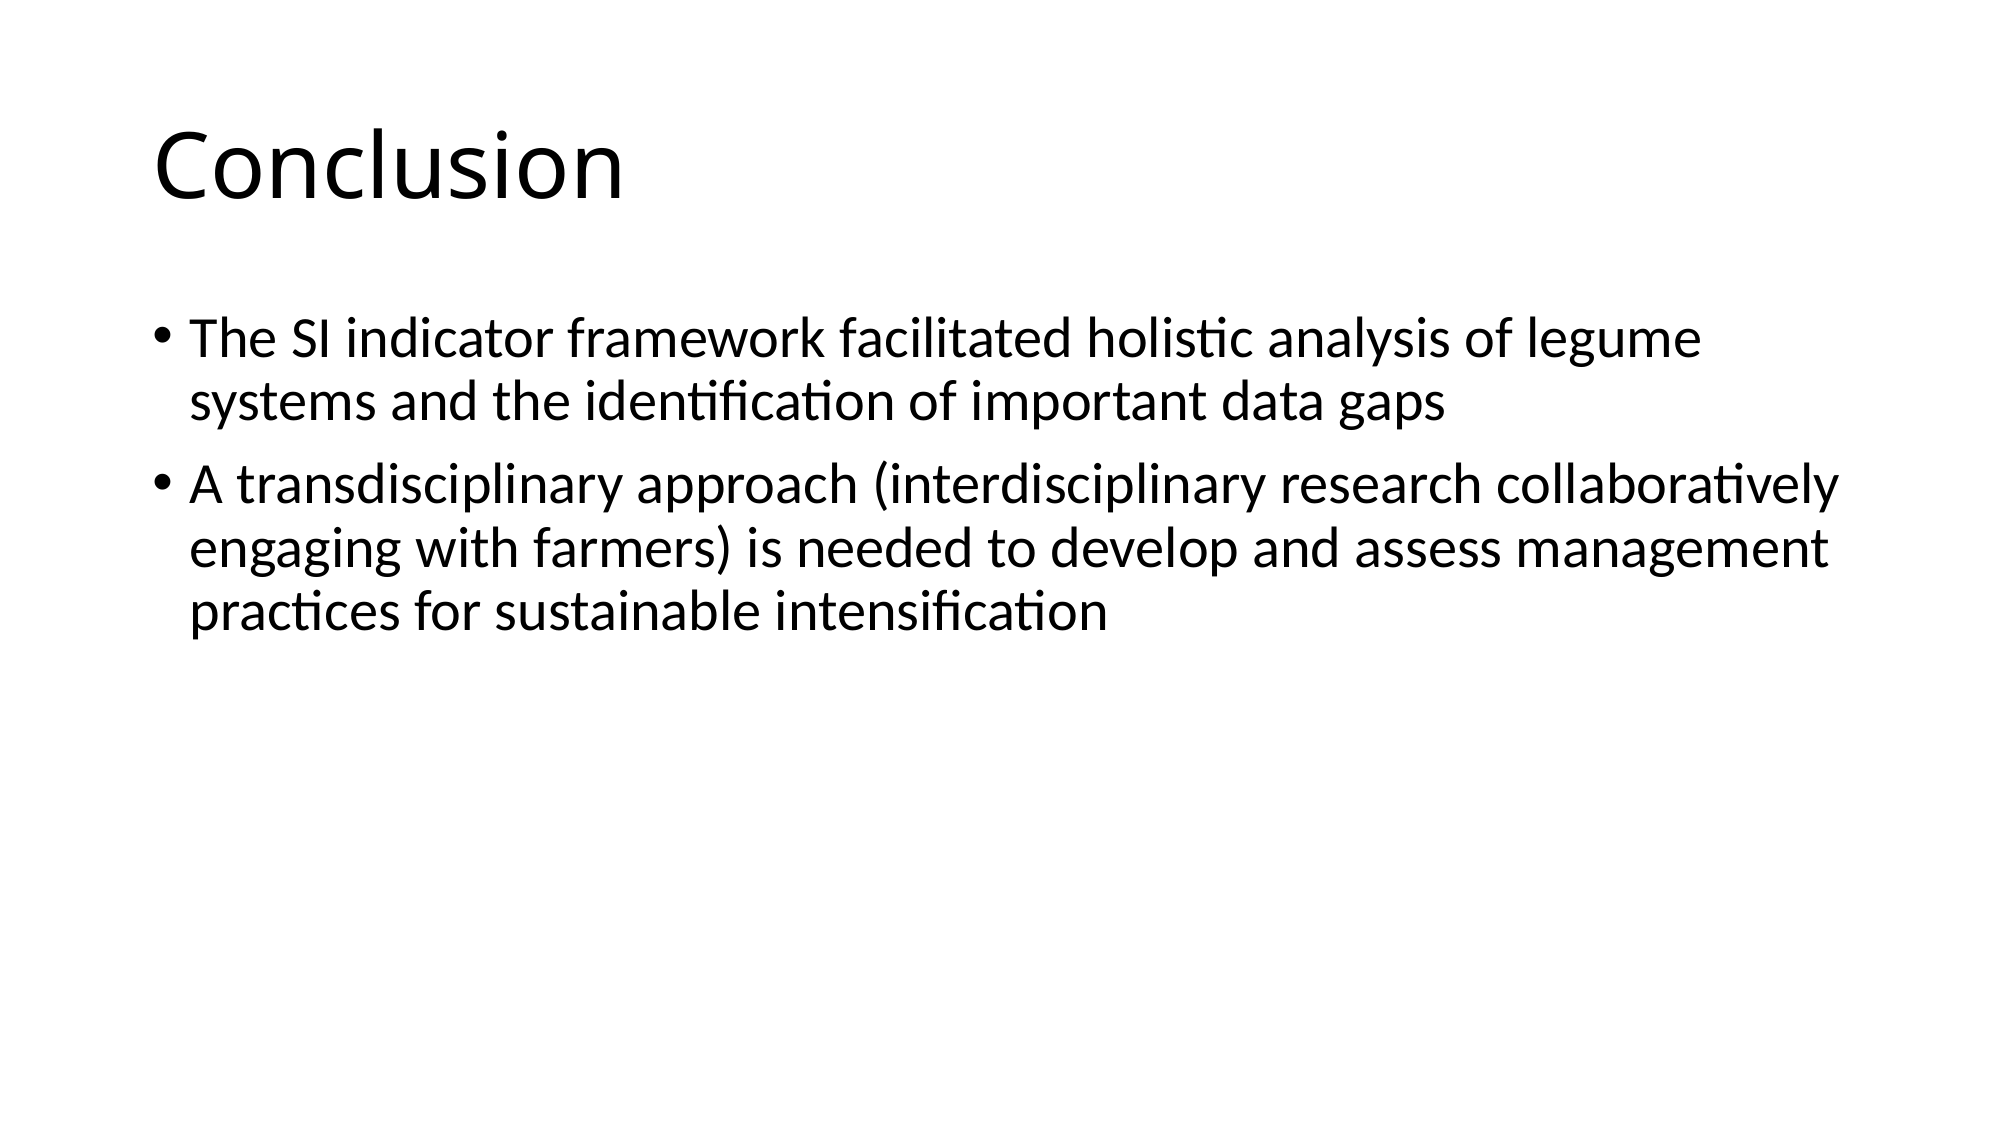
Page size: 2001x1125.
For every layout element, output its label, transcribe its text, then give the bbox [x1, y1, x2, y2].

title Conclusion [137, 59, 1863, 278]
list The SI indicator framework facilitated holistic analysis of legume systems and the identification of important data gaps A transdisciplinary approach (interdisciplinary research collaboratively engaging with farmers) is needed to develop and assess management practices for sustainable intensification [137, 299, 1863, 1014]
